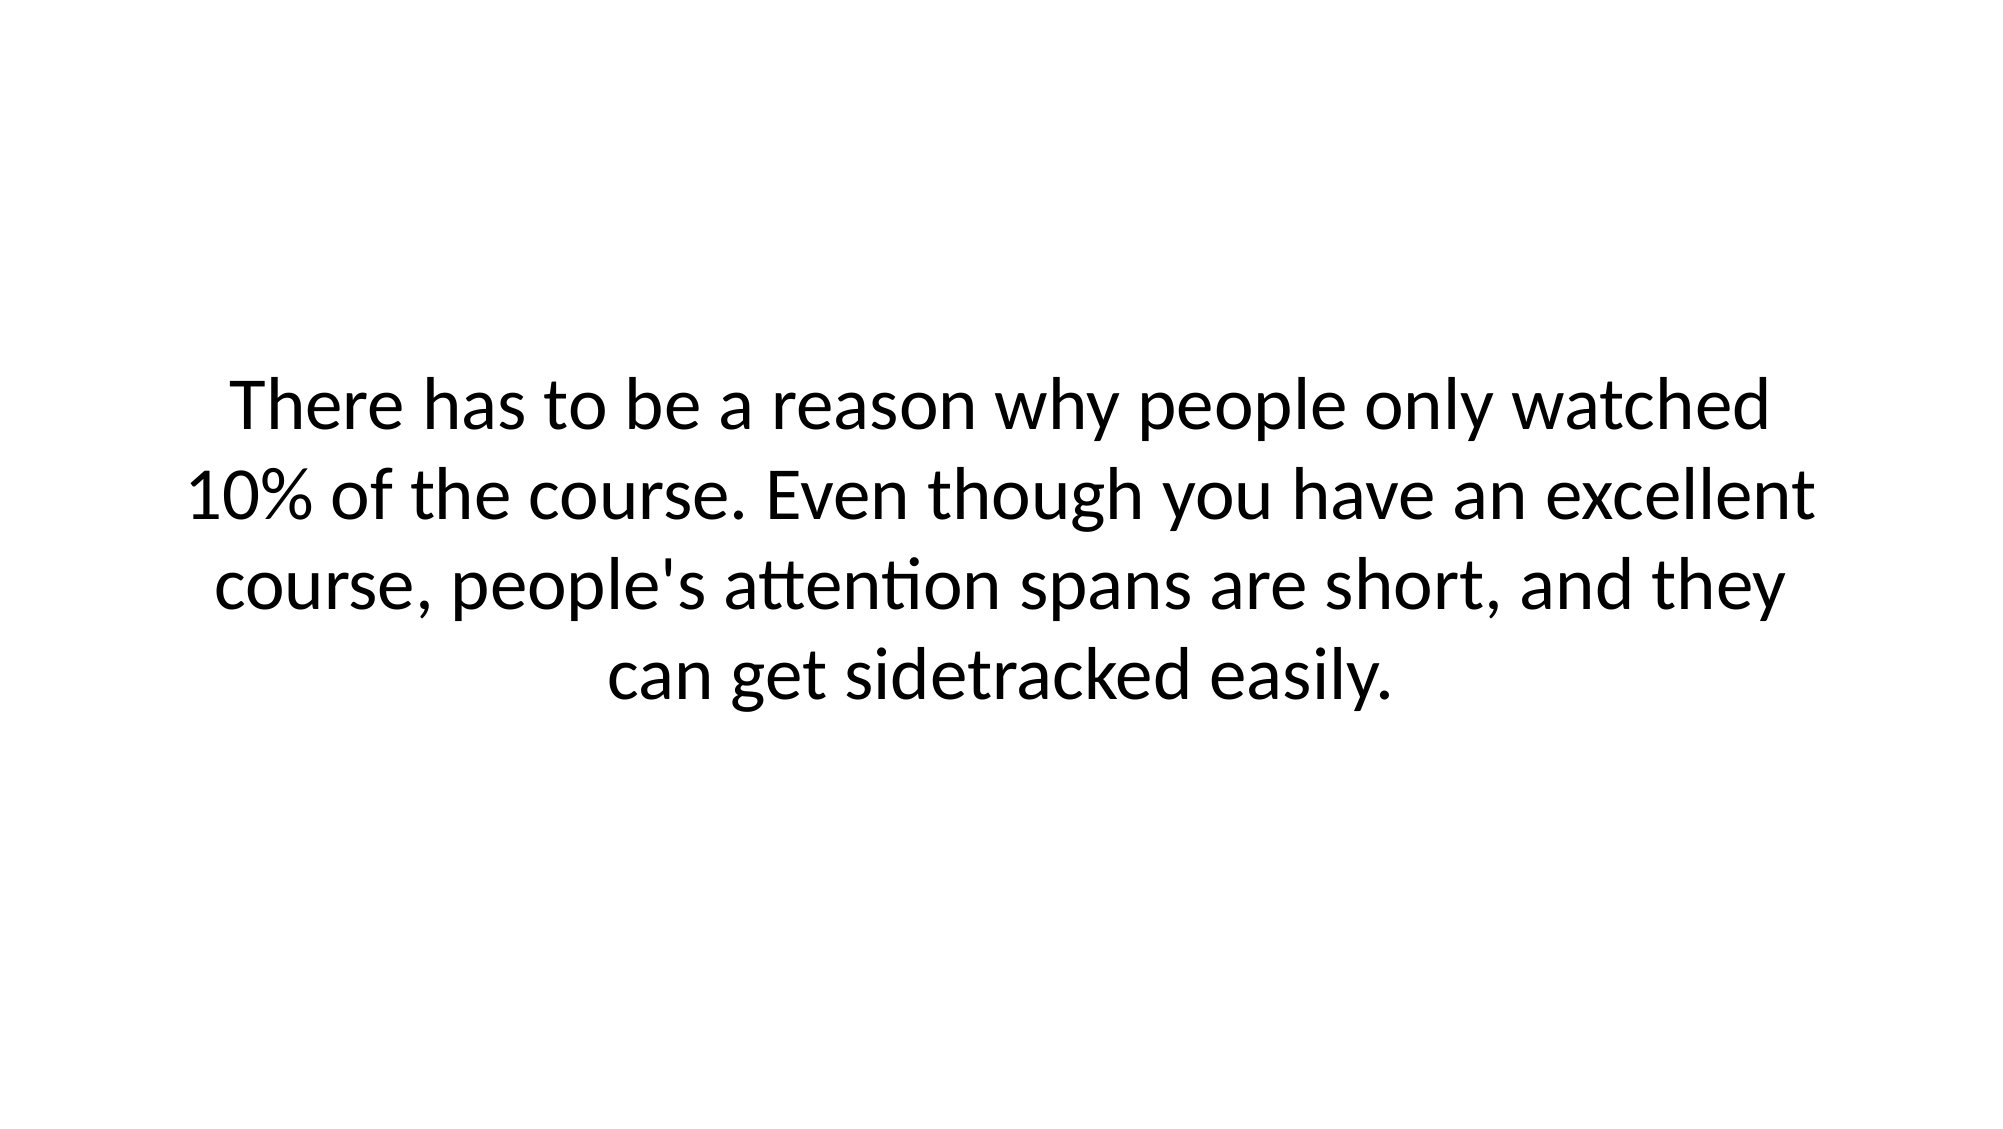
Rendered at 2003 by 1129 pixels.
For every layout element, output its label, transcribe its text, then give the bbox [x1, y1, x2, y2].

title There has to be a reason why people only watched 10% of the course. Even though you have an excellent course, people's attention spans are short, and they can get sidetracked easily. [150, 287, 1853, 782]
